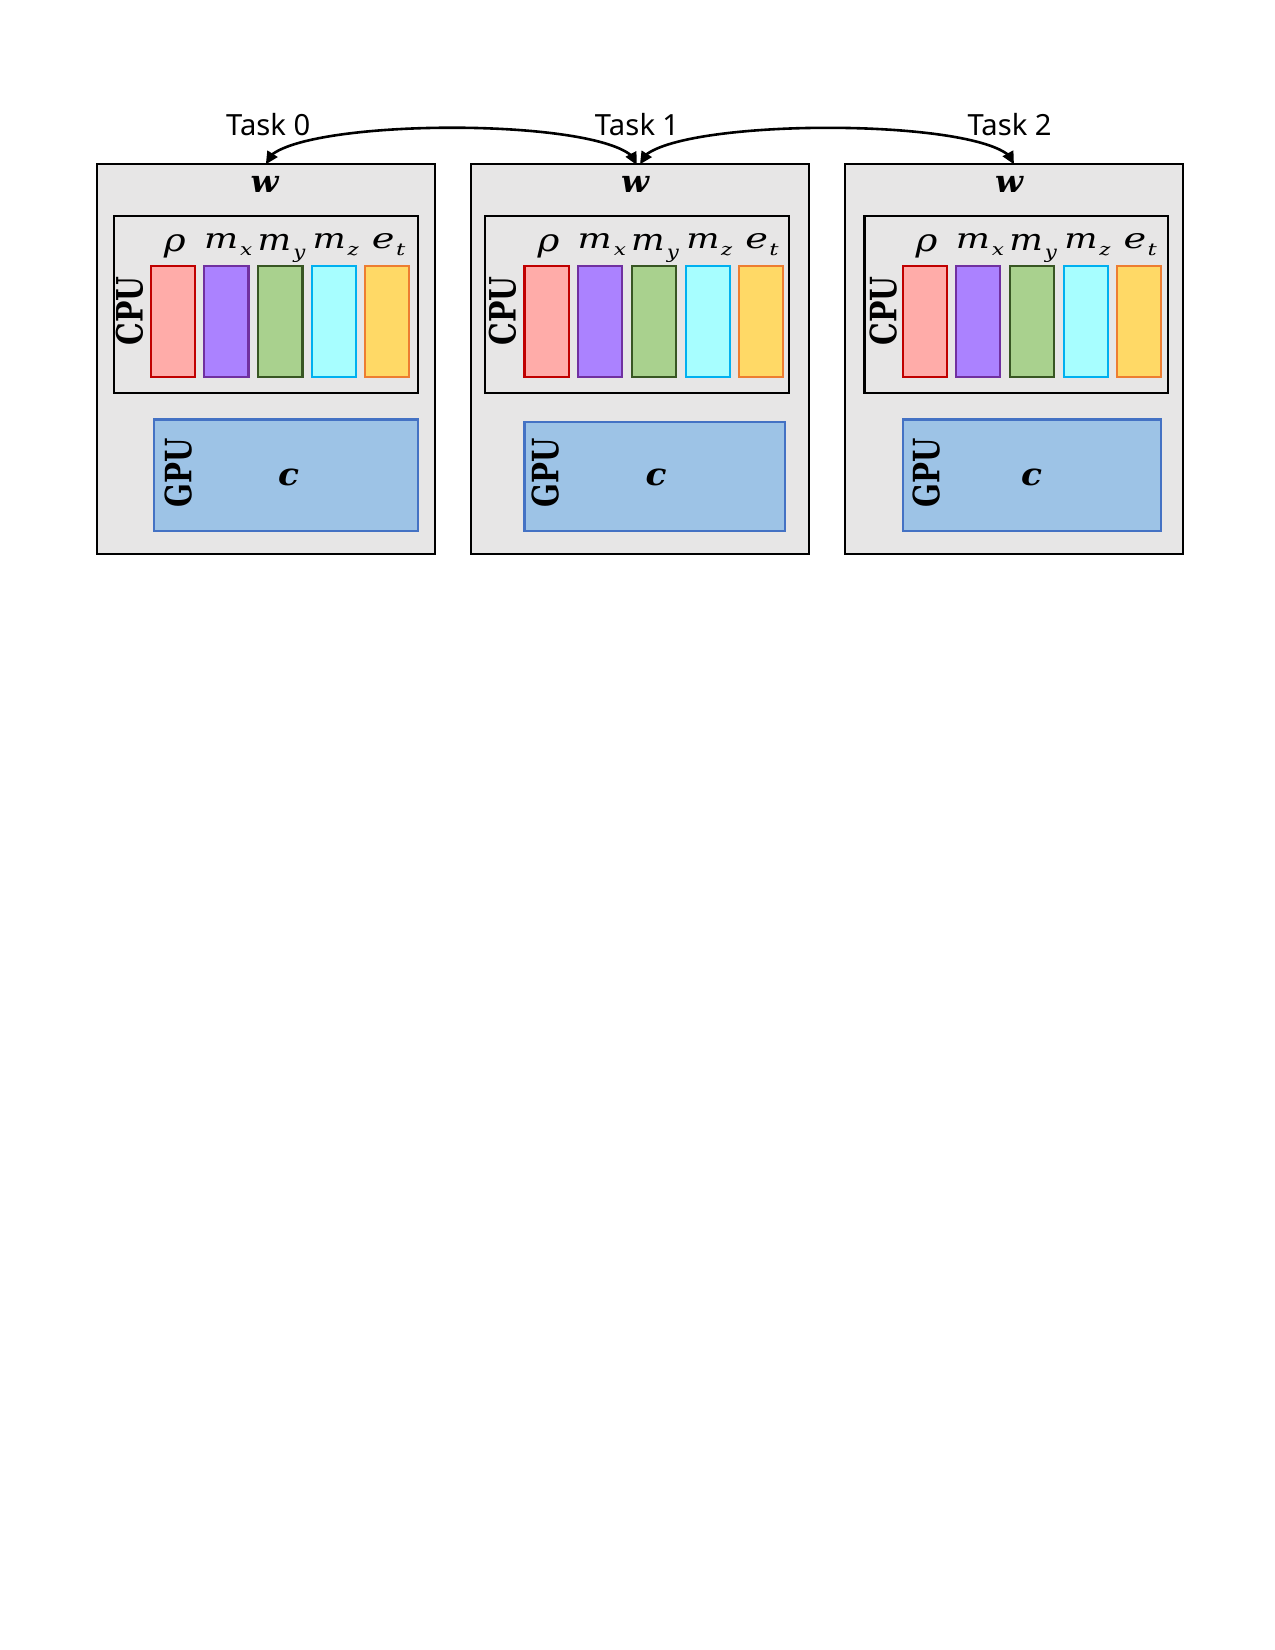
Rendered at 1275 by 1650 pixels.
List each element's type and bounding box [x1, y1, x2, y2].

text_box [96, 99, 1183, 555]
